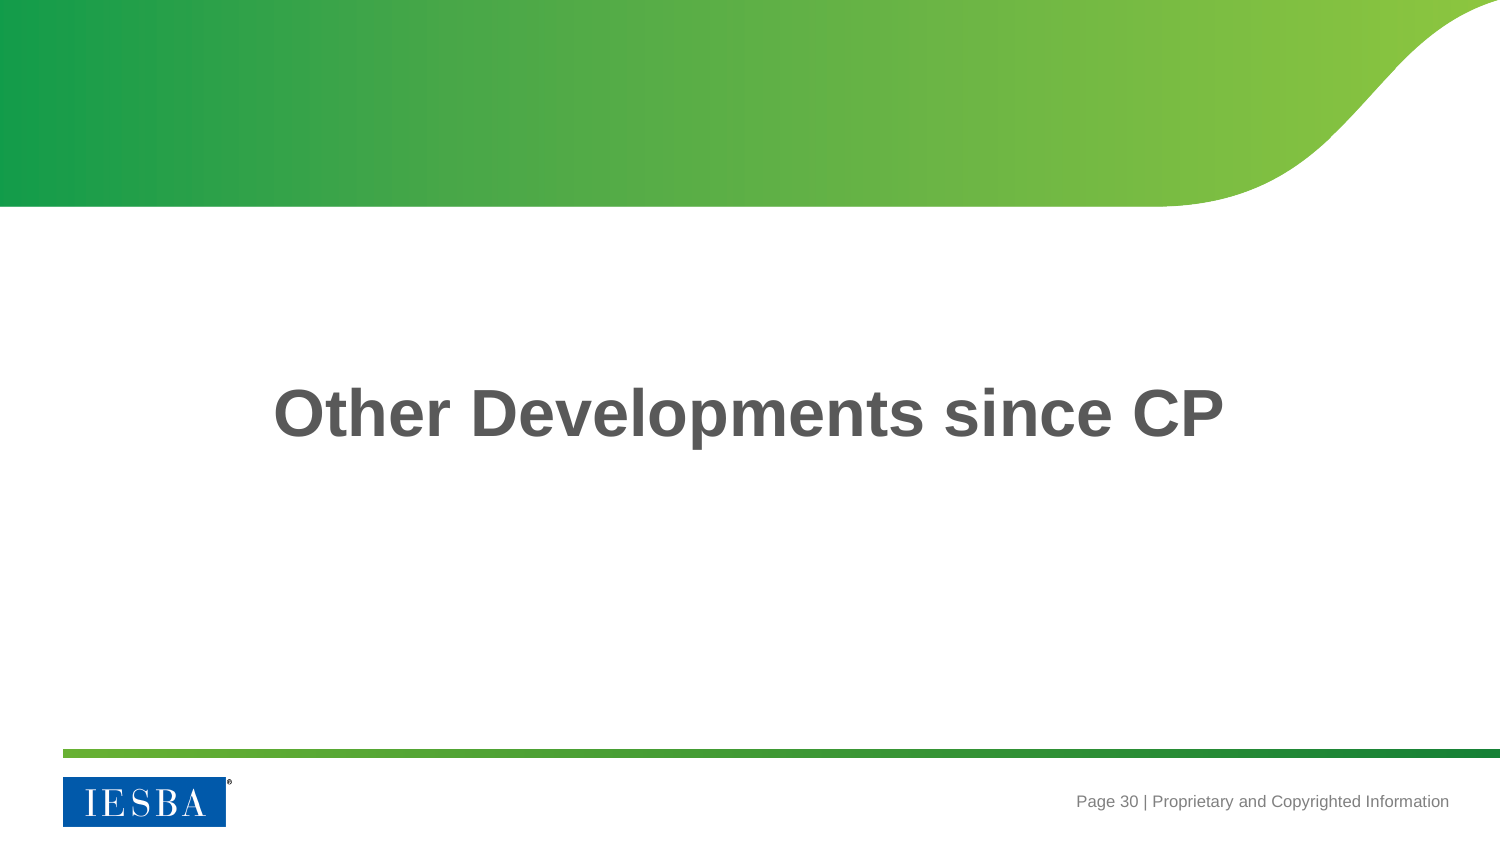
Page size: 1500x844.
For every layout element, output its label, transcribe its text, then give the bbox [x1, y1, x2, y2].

picture [0, 0, 1500, 207]
list Other Developments since CP [187, 309, 1313, 510]
picture [63, 777, 232, 827]
